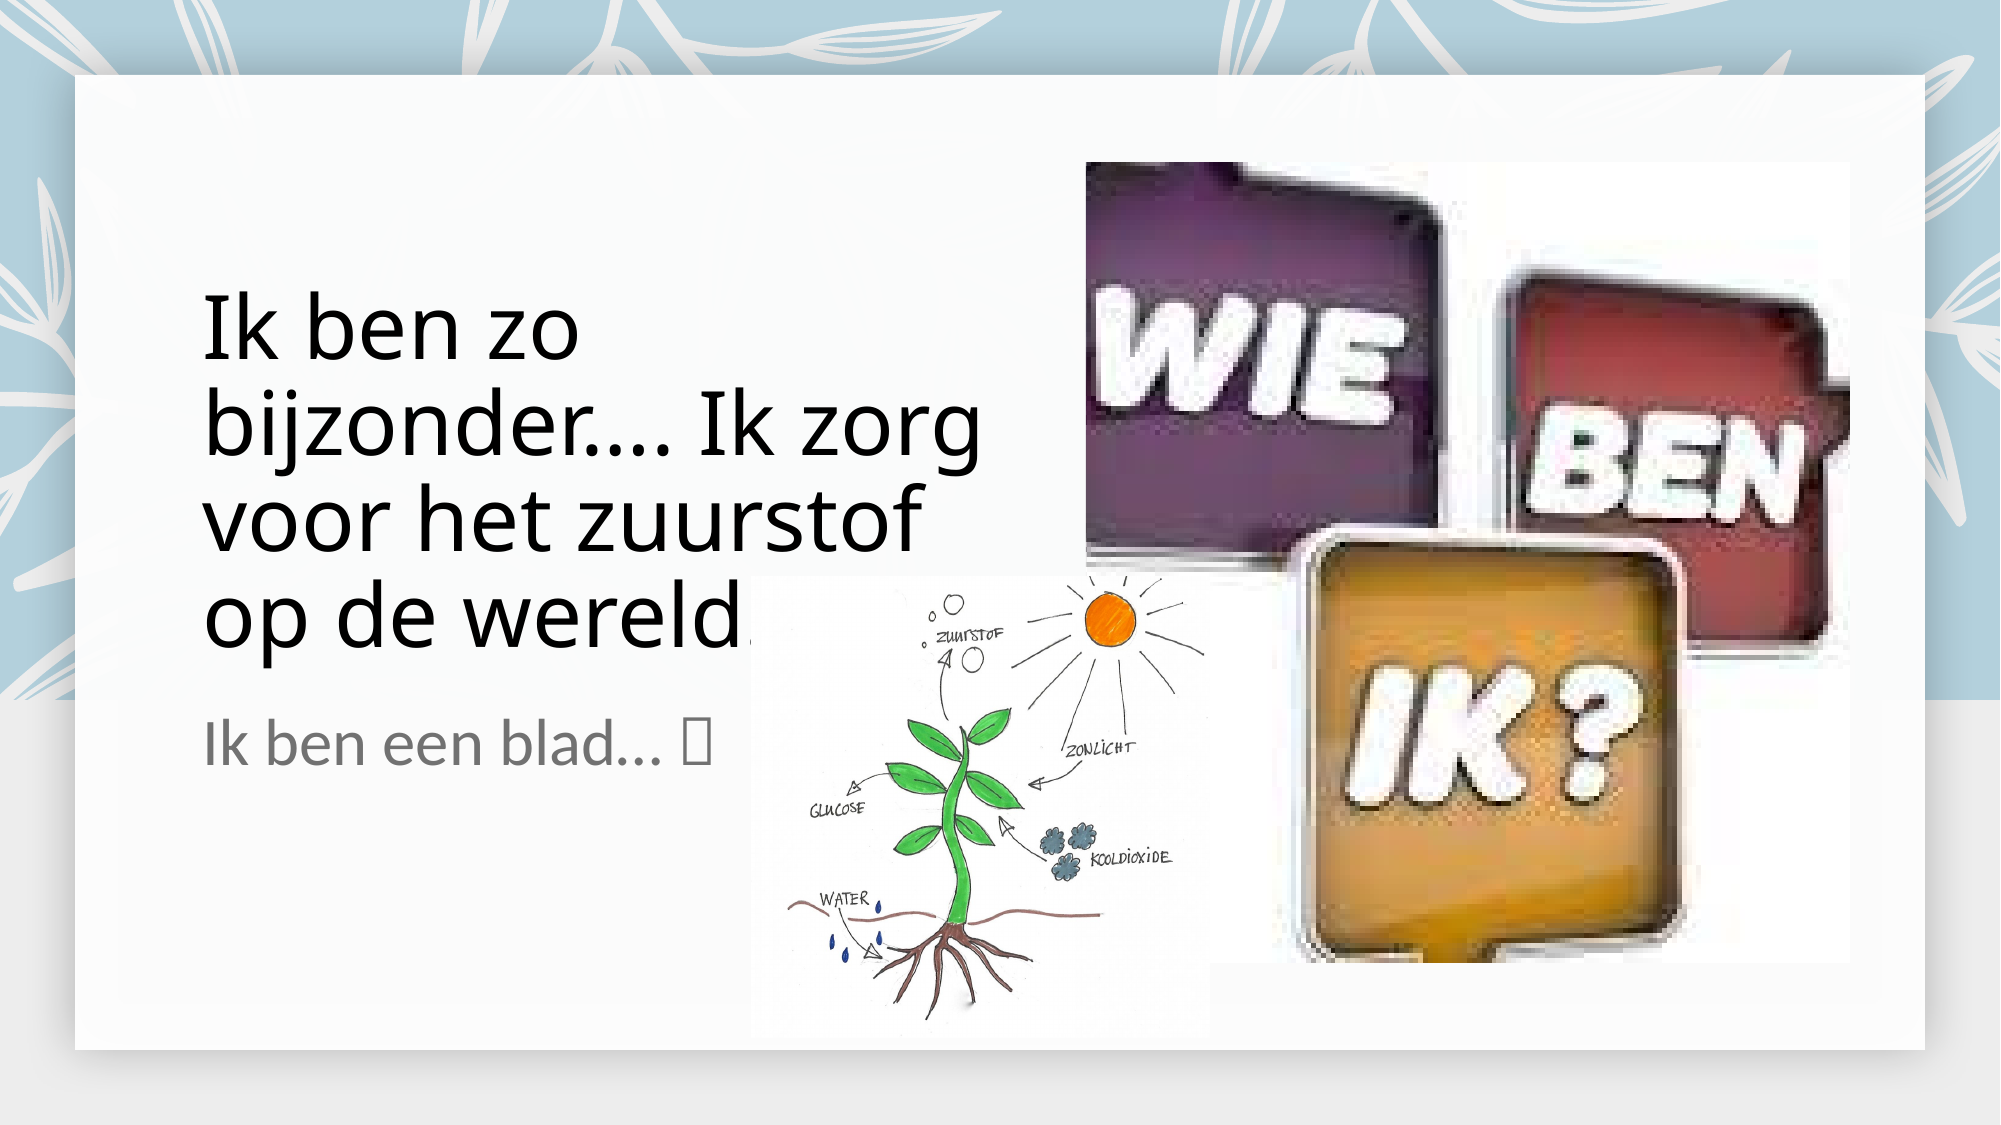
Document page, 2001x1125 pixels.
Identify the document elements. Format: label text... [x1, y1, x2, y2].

subtitle Ik ben een blad…  [187, 700, 751, 850]
text_box [74, 700, 1926, 1051]
picture [751, 162, 1850, 1038]
text_box [0, 700, 2000, 1125]
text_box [0, 0, 2000, 700]
